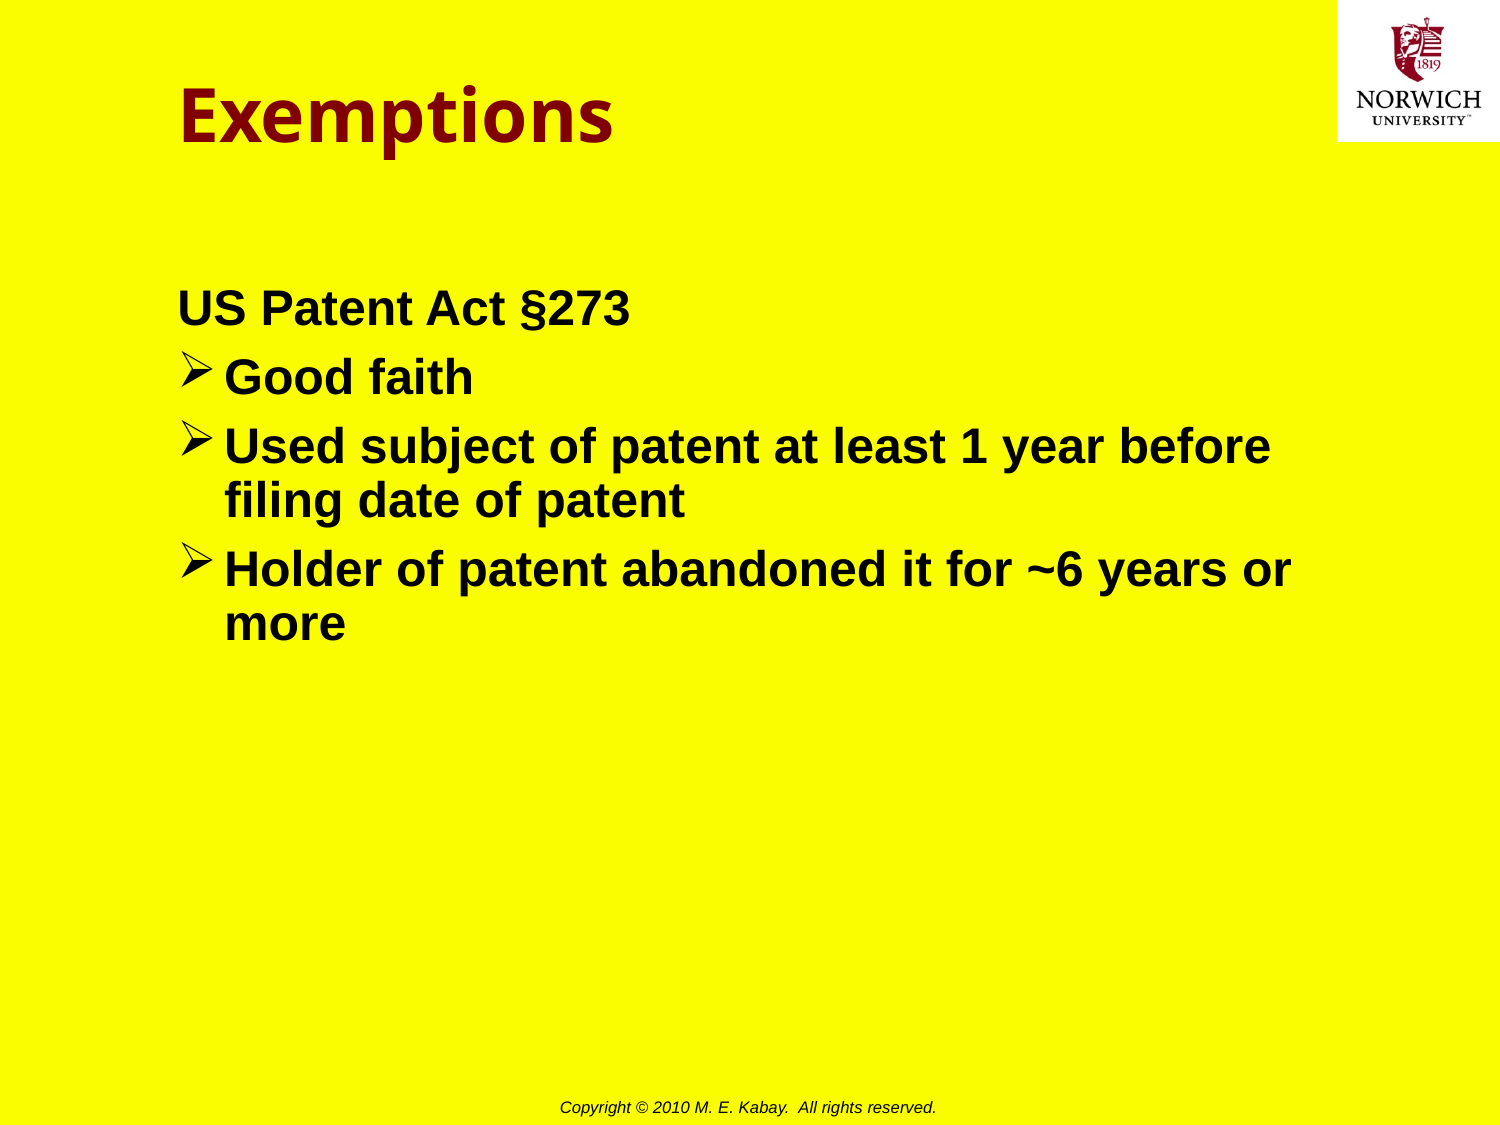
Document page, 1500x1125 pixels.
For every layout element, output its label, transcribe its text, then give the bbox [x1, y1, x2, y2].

list US Patent Act §273 Good faith Used subject of patent at least 1 year before filing date of patent Holder of patent abandoned it for ~6 years or more [161, 274, 1339, 1039]
picture [1337, 0, 1500, 142]
title Exemptions [161, 24, 1339, 213]
